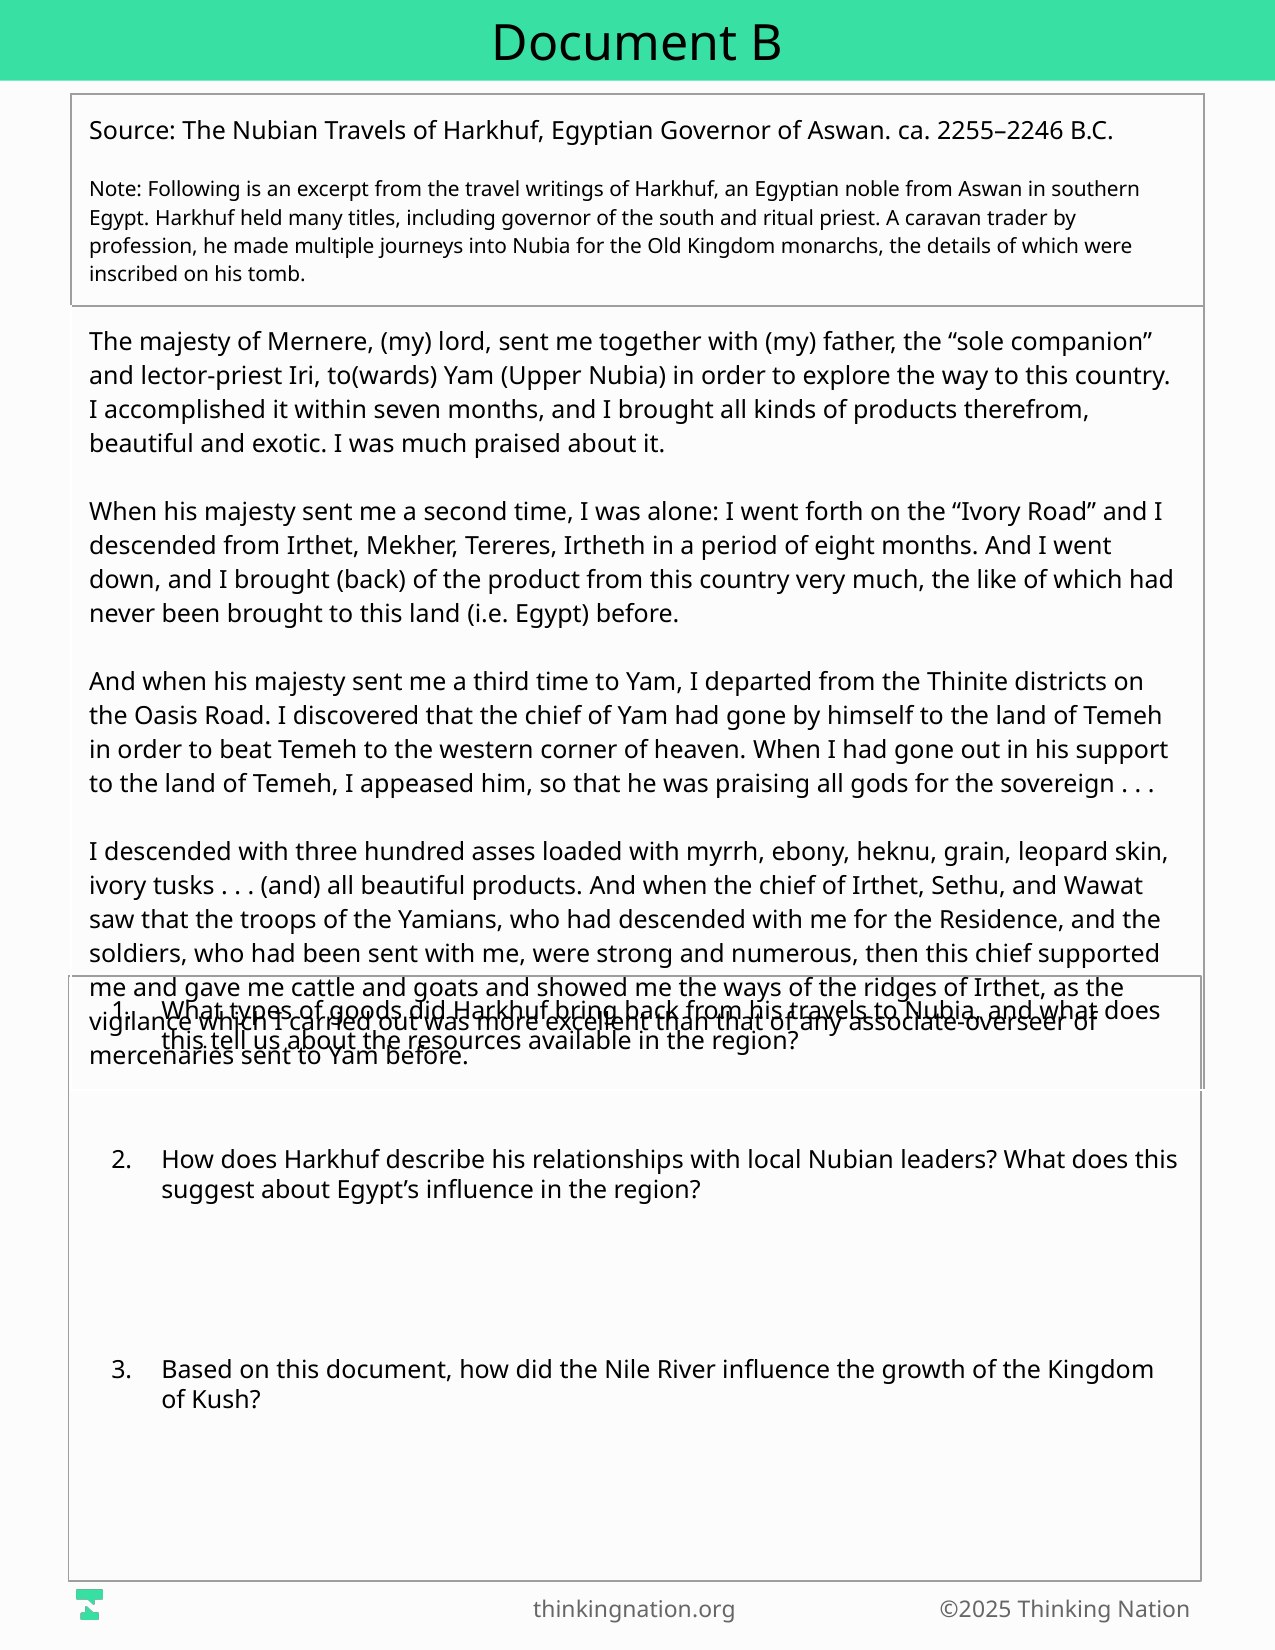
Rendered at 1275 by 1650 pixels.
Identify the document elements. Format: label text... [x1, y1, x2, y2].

text_box What types of goods did Harkhuf bring back from his travels to Nubia, and what does this tell us about the resources available in the region? How does Harkhuf describe his relationships with local Nubian leaders? What does this suggest about Egypt’s influence in the region? Based on this document, how did the Nile River influence the growth of the Kingdom of Kush? [68, 976, 1201, 1581]
table_cell The majesty of Mernere, (my) lord, sent me together with (my) father, the “sole companion” and lector-priest Iri, to(wards) Yam (Upper Nubia) in order to explore the way to this country. I accomplished it within seven months, and I brought all kinds of products therefrom, beautiful and exotic. I was much praised about it. When his majesty sent me a second time, I was alone: I went forth on the “Ivory Road” and I descended from Irthet, Mekher, Tereres, Irtheth in a period of eight months. And I went down, and I brought (back) of the product from this country very much, the like of which had never been brought to this land (i.e. Egypt) before. And when his majesty sent me a third time to Yam, I departed from the Thinite districts on the Oasis Road. I discovered that the chief of Yam had gone by himself to the land of Temeh in order to beat Temeh to the western corner of heaven. When I had gone out in his support to the land of Temeh, I appeased him, so that he was praising all gods for the sovereign . . . I descended with three hundred asses loaded with myrrh, ebony, heknu, grain, leopard skin, ivory tusks . . . (and) all beautiful products. And when the chief of Irthet, Sethu, and Wawat saw that the troops of the Yamians, who had descended with me for the Residence, and the soldiers, who had been sent with me, were strong and numerous, then this chief supported me and gave me cattle and goats and showed me the ways of the ridges of Irthet, as the vigilance which I carried out was more excellent than that of any associate-overseer of mercenaries sent to Yam before. [72, 307, 1203, 1089]
table_header Source: The Nubian Travels of Harkhuf, Egyptian Governor of Aswan. ca. 2255–2246 B.C. Note: Following is an excerpt from the travel writings of Harkhuf, an Egyptian noble from Aswan in southern Egypt. Harkhuf held many titles, including governor of the south and ritual priest. A caravan trader by profession, he made multiple journeys into Nubia for the Old Kingdom monarchs, the details of which were inscribed on his tomb. [72, 95, 1203, 305]
picture [68, 1582, 111, 1626]
text_box ©2025 Thinking Nation [904, 1578, 1207, 1630]
text_box thinkingnation.org [483, 1581, 786, 1630]
text_box Document B [0, 0, 1275, 81]
